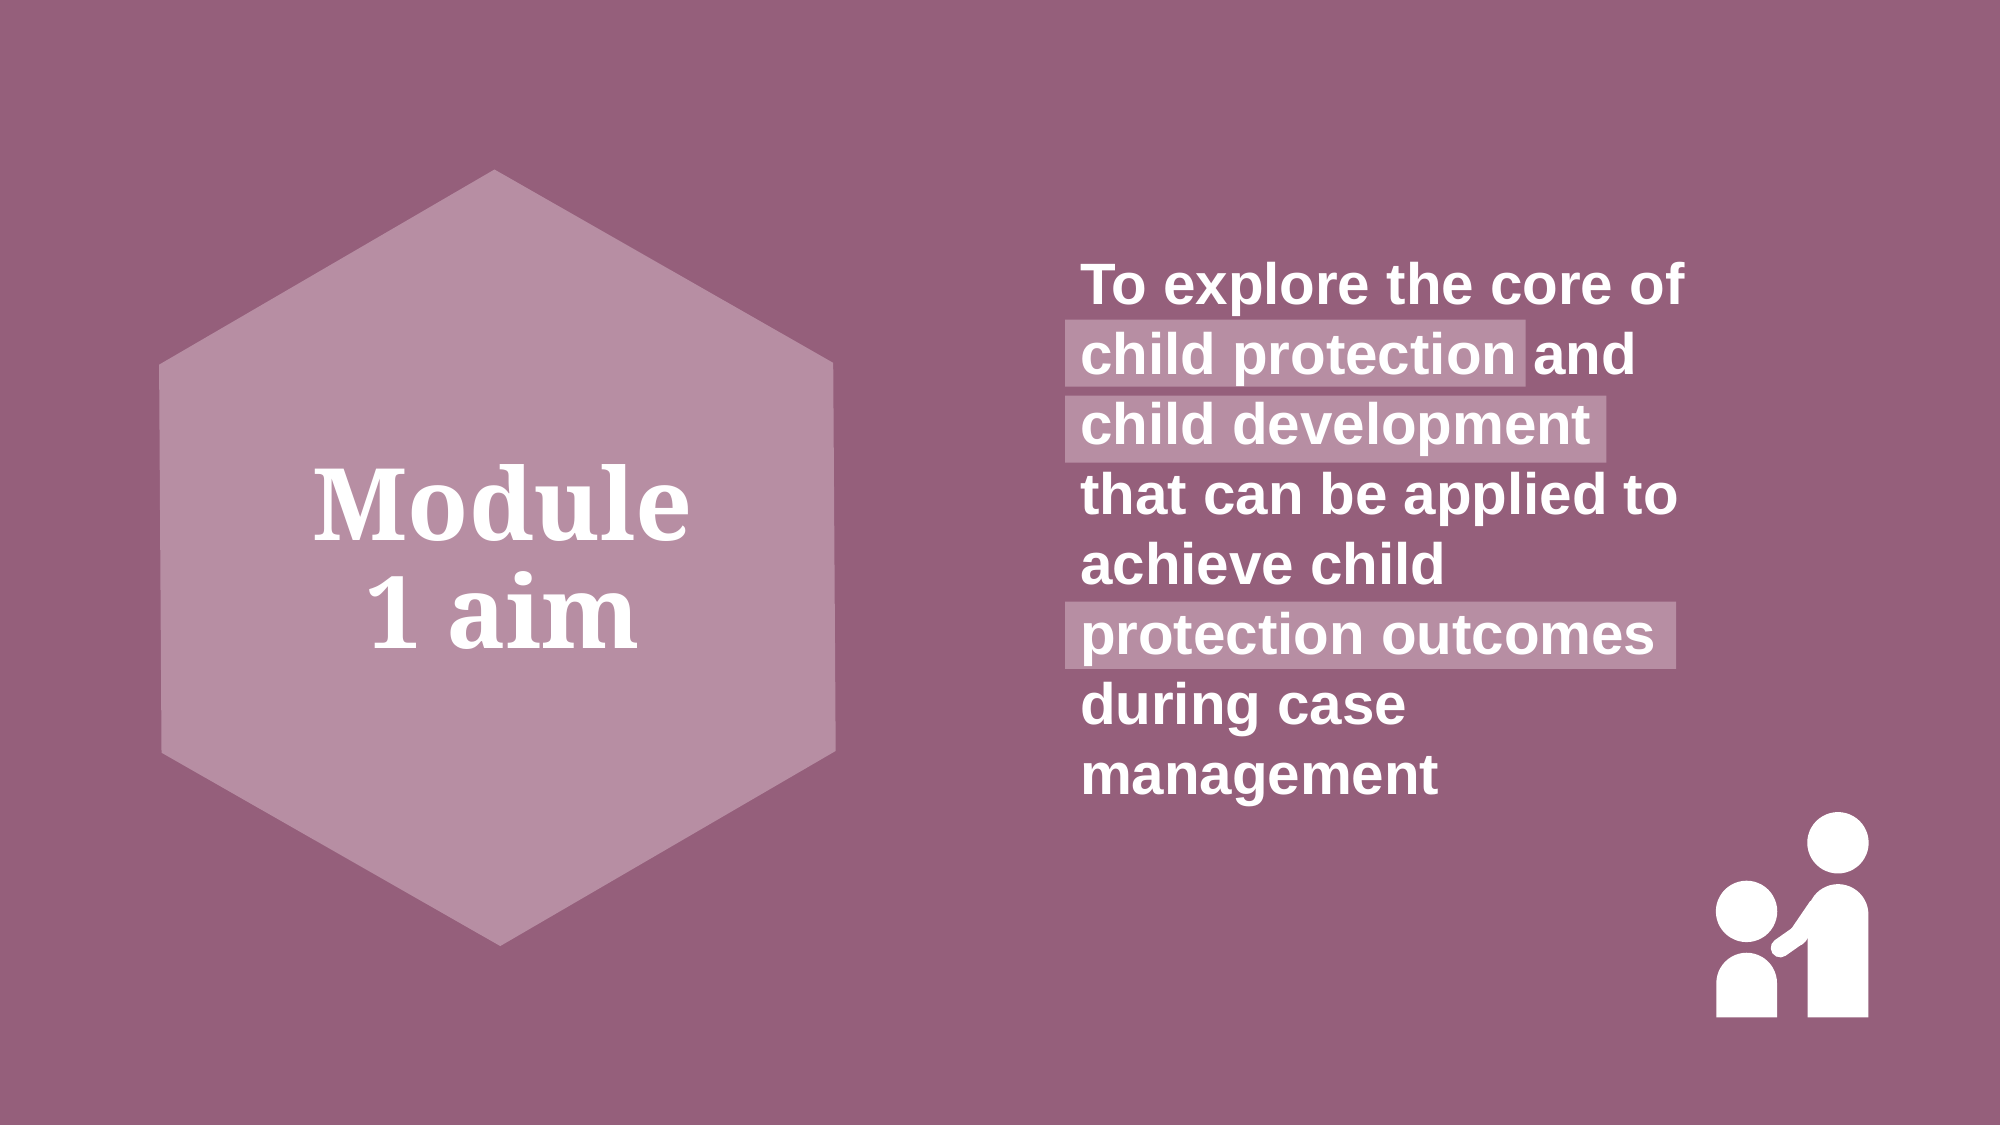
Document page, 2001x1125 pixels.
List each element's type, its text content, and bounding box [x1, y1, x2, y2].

title Module 1 aim [272, 406, 734, 719]
text_box To explore the core of child protection and child development that can be applied to achieve child protection outcomes during case management [1065, 238, 1728, 814]
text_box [1715, 812, 1869, 1018]
